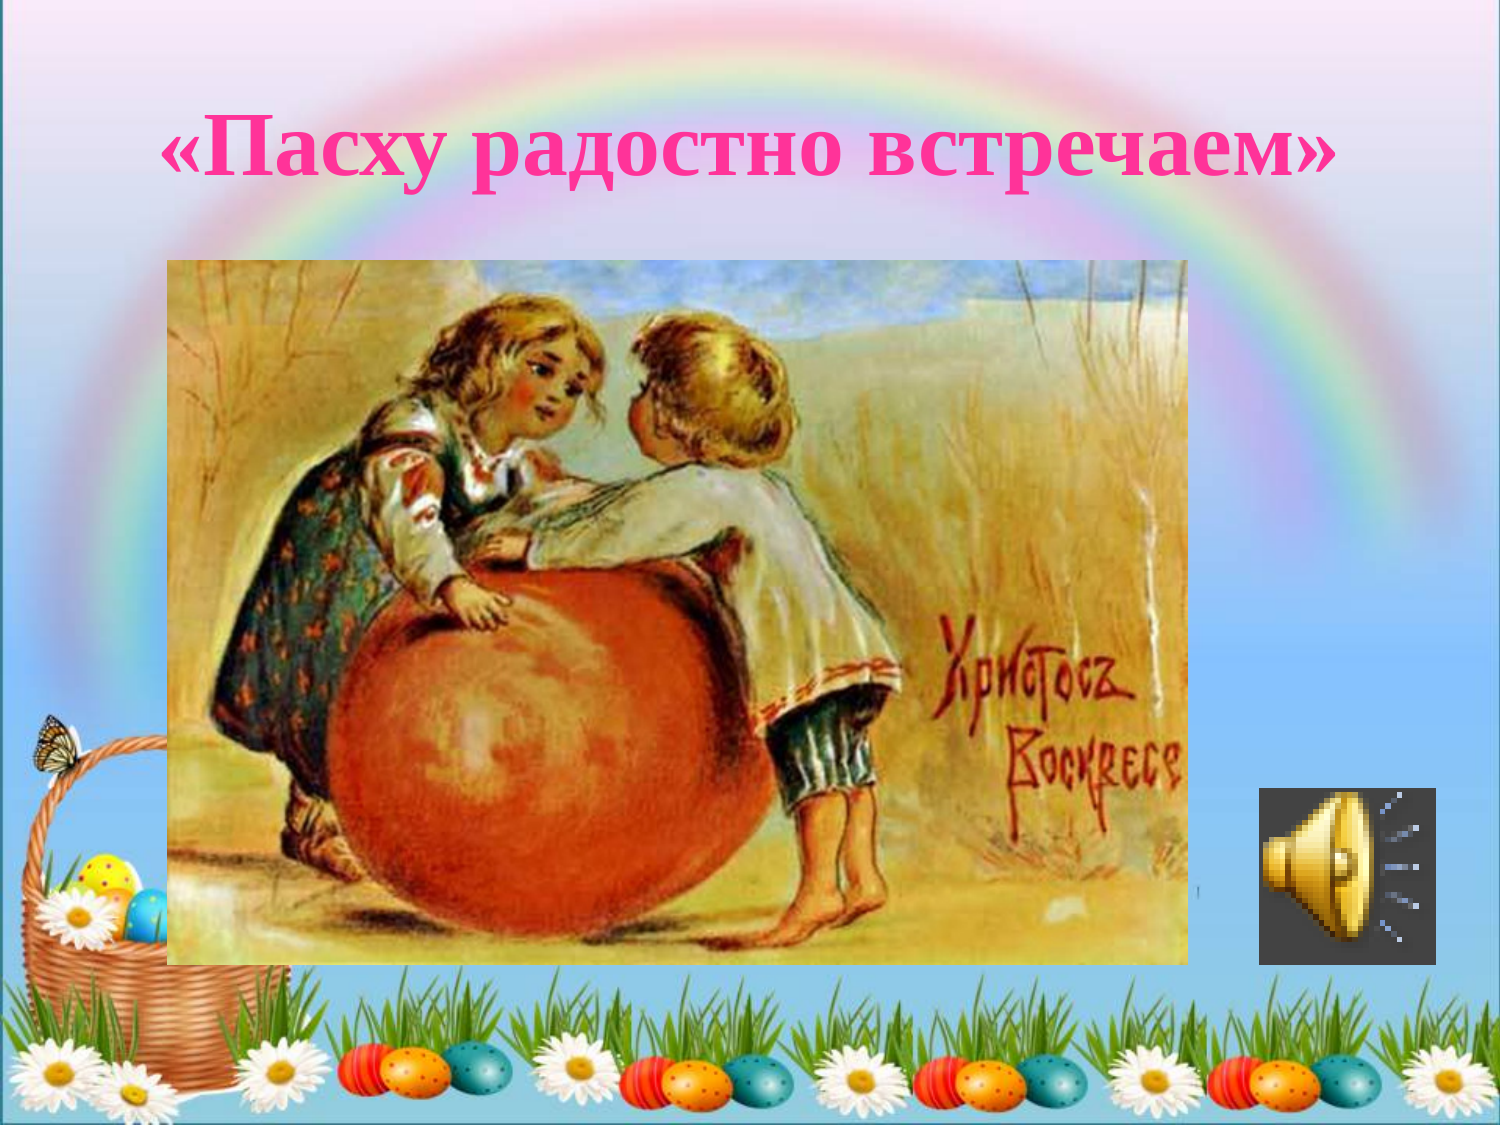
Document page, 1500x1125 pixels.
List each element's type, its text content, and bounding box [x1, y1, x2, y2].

picture [0, 0, 1500, 1125]
title «Пасху радостно встречаем» [75, 45, 1425, 233]
